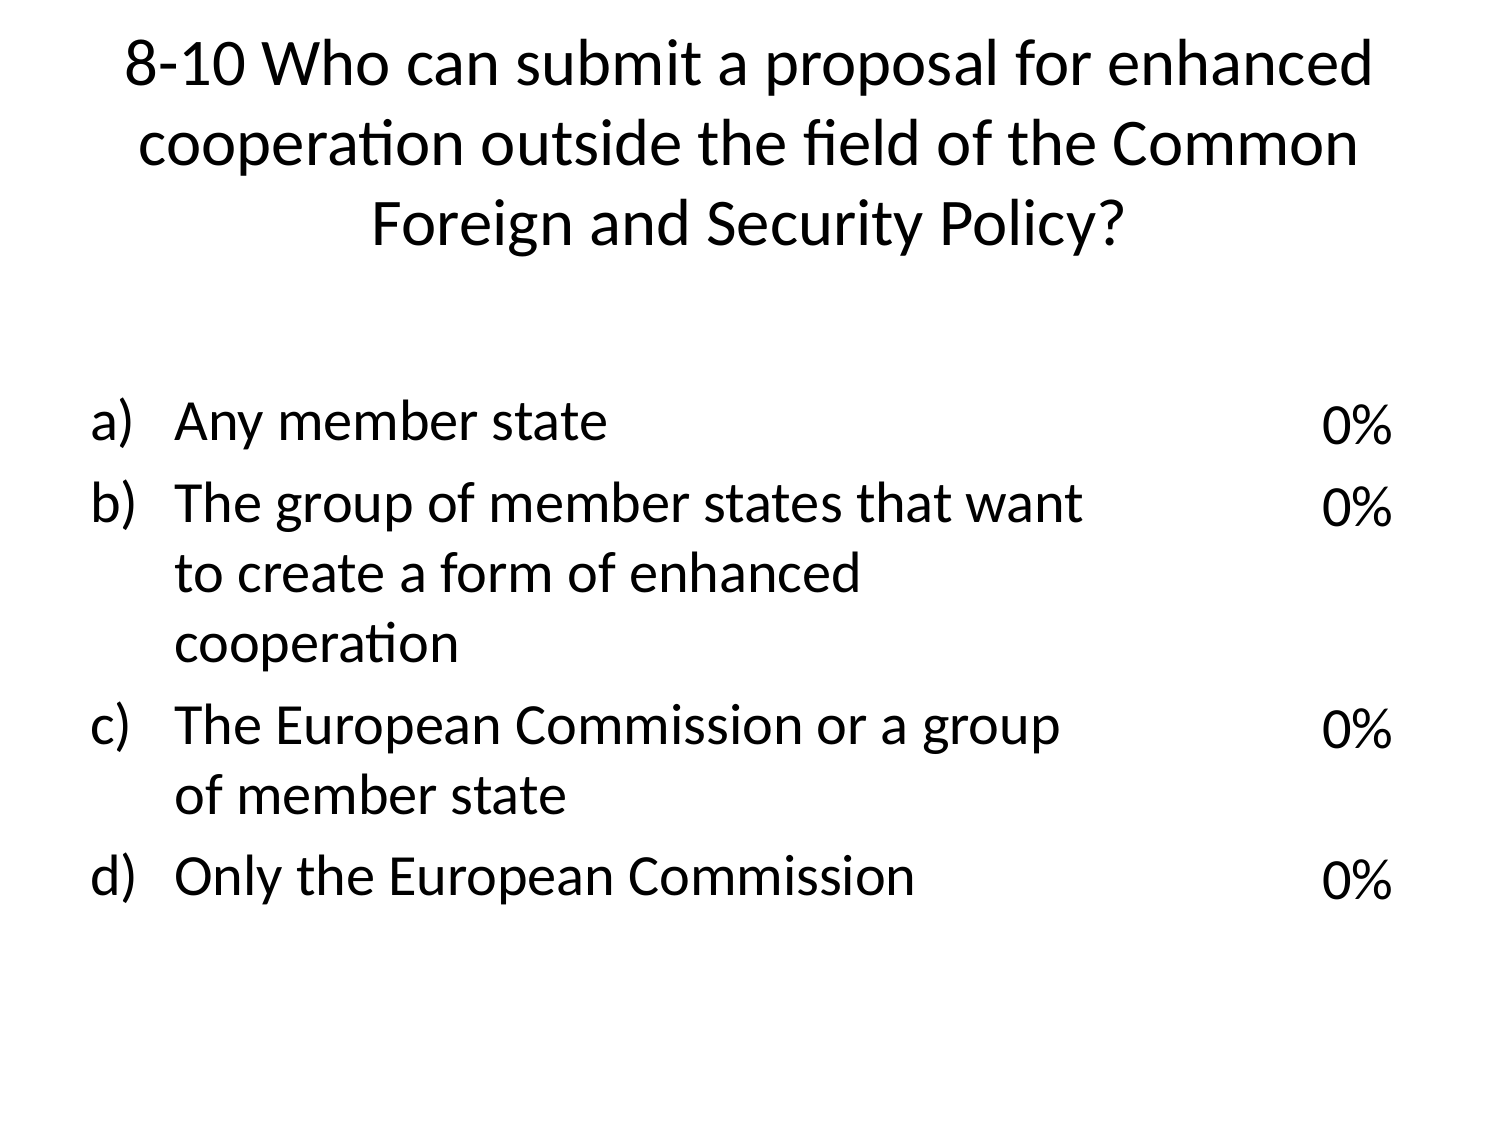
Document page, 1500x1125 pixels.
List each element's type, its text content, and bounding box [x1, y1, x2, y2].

list Any member state The group of member states that want to create a form of enhanced cooperation The European Commission or a group of member state Only the European Commission [74, 374, 1117, 928]
list 0% 0% 0% 0% [1124, 378, 1409, 1122]
title 8-10 Who can submit a proposal for enhanced cooperation outside the field of the Common Foreign and Security Policy? [74, 11, 1426, 267]
